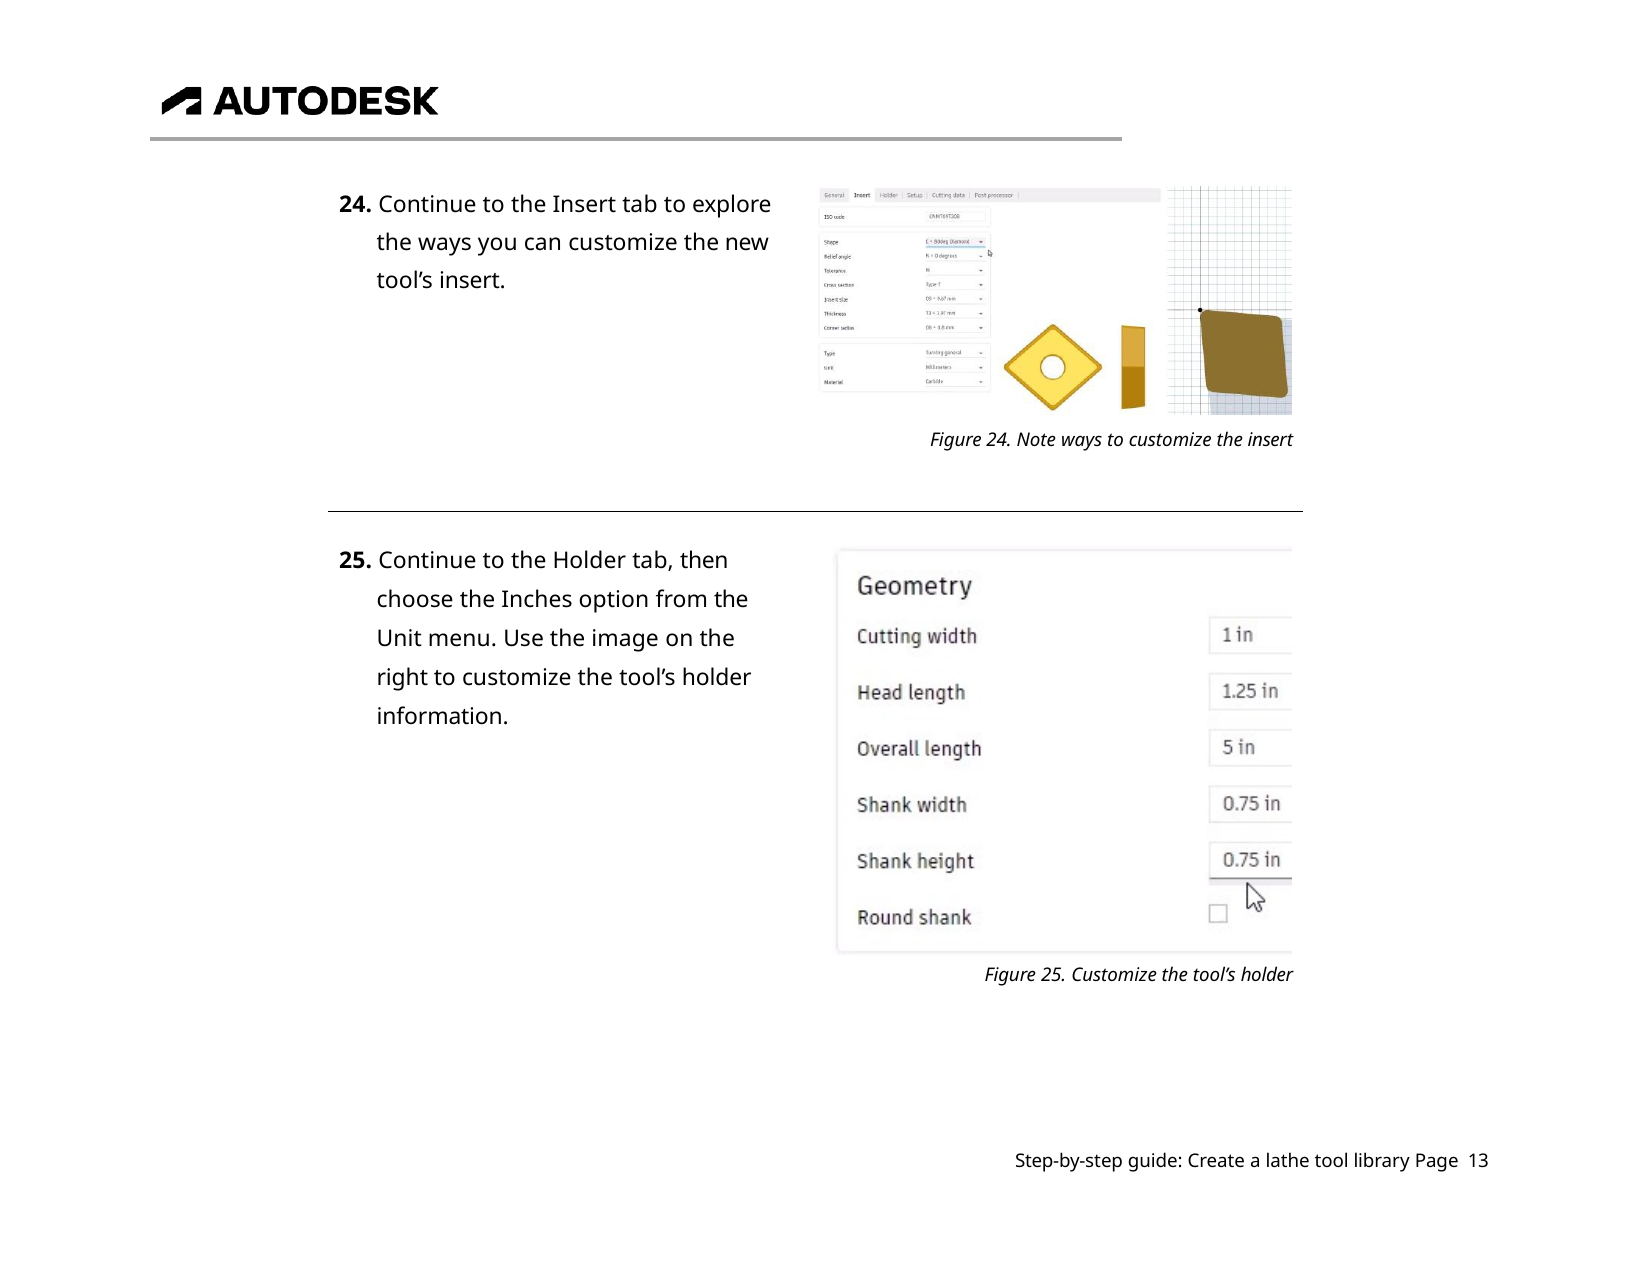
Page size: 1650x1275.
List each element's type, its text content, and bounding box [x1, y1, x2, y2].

slide_number Step-by-step guide: Create a lathe tool library Page 10 [1013, 1145, 1509, 1275]
table_cell Figure 25. Customize the tool’s holder [803, 512, 1303, 1003]
picture [161, 86, 439, 115]
picture [817, 186, 1293, 415]
table_header Figure 24. Note ways to customize the insert [803, 187, 1303, 511]
picture [832, 544, 1292, 957]
table_cell 25. Continue to the Holder tab, then choose the Inches option from the Unit menu. Use the image on the right to customize the tool’s holder information. [328, 512, 803, 1003]
table_header 24. Continue to the Insert tab to explore the ways you can customize the new tool’s insert. [328, 187, 803, 511]
